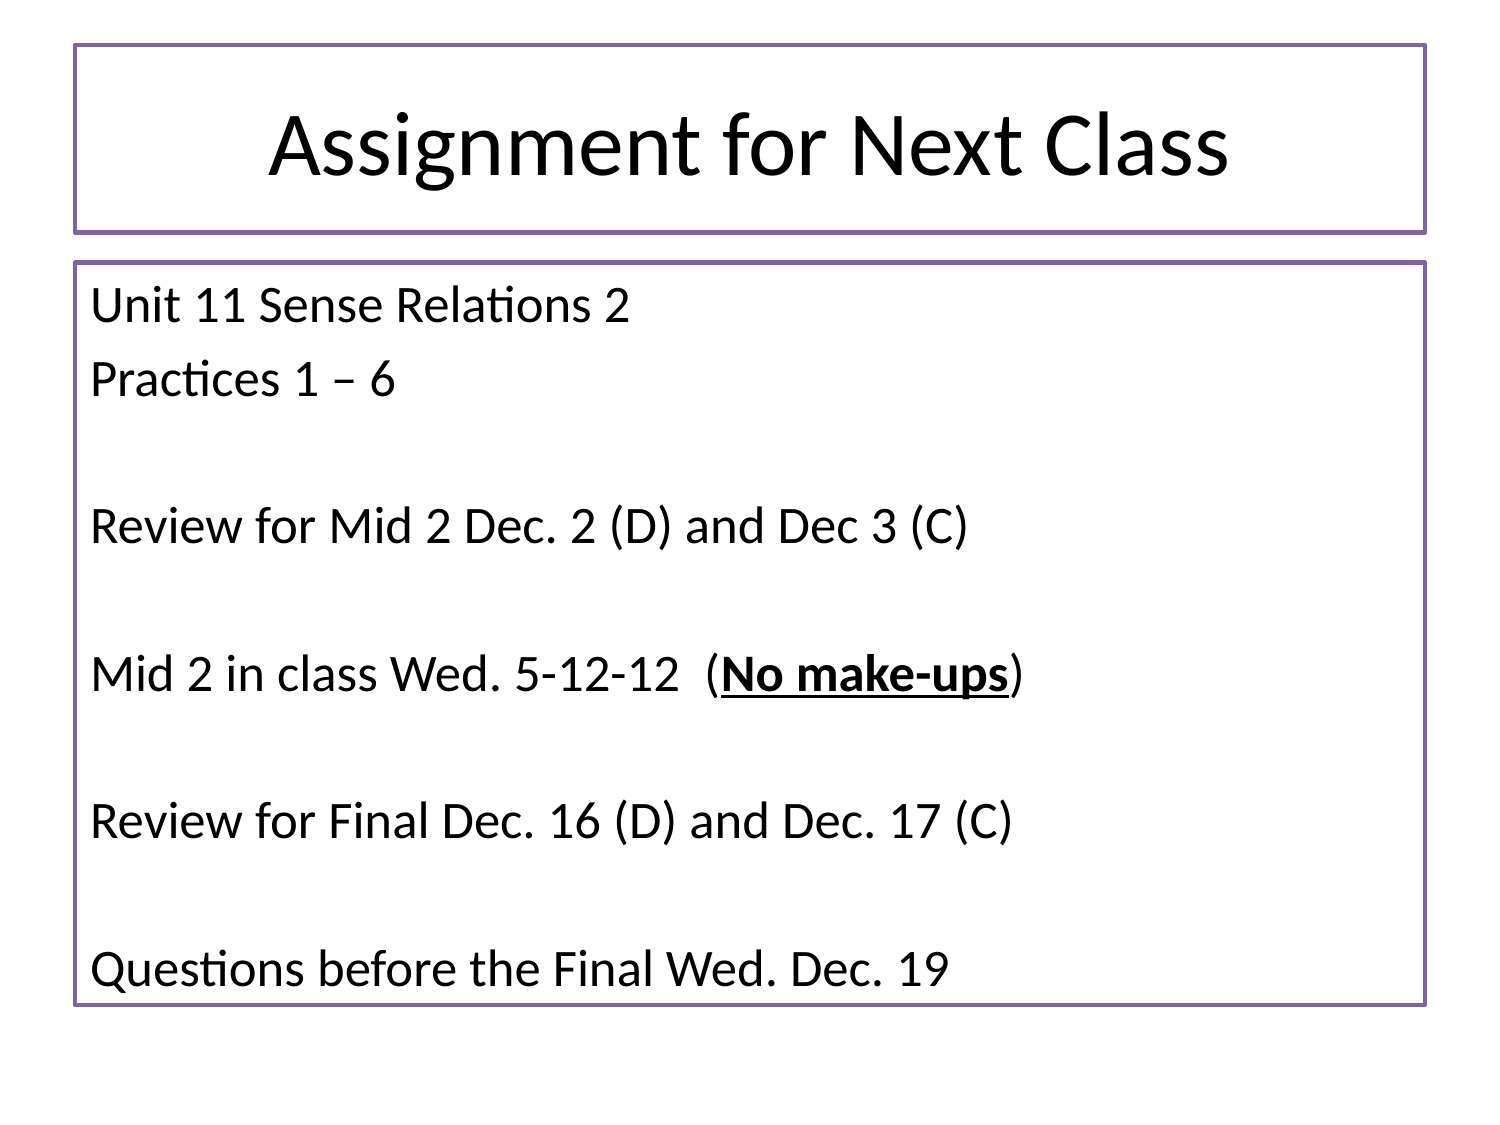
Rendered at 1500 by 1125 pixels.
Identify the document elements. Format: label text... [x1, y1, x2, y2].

list Unit 11 Sense Relations 2 Practices 1 – 6 Review for Mid 2 Dec. 2 (D) and Dec 3 (C) Mid 2 in class Wed. 5-12-12 (No make-ups) Review for Final Dec. 16 (D) and Dec. 17 (C) Questions before the Final Wed. Dec. 19 [73, 260, 1427, 1007]
title Assignment for Next Class [73, 43, 1427, 235]
